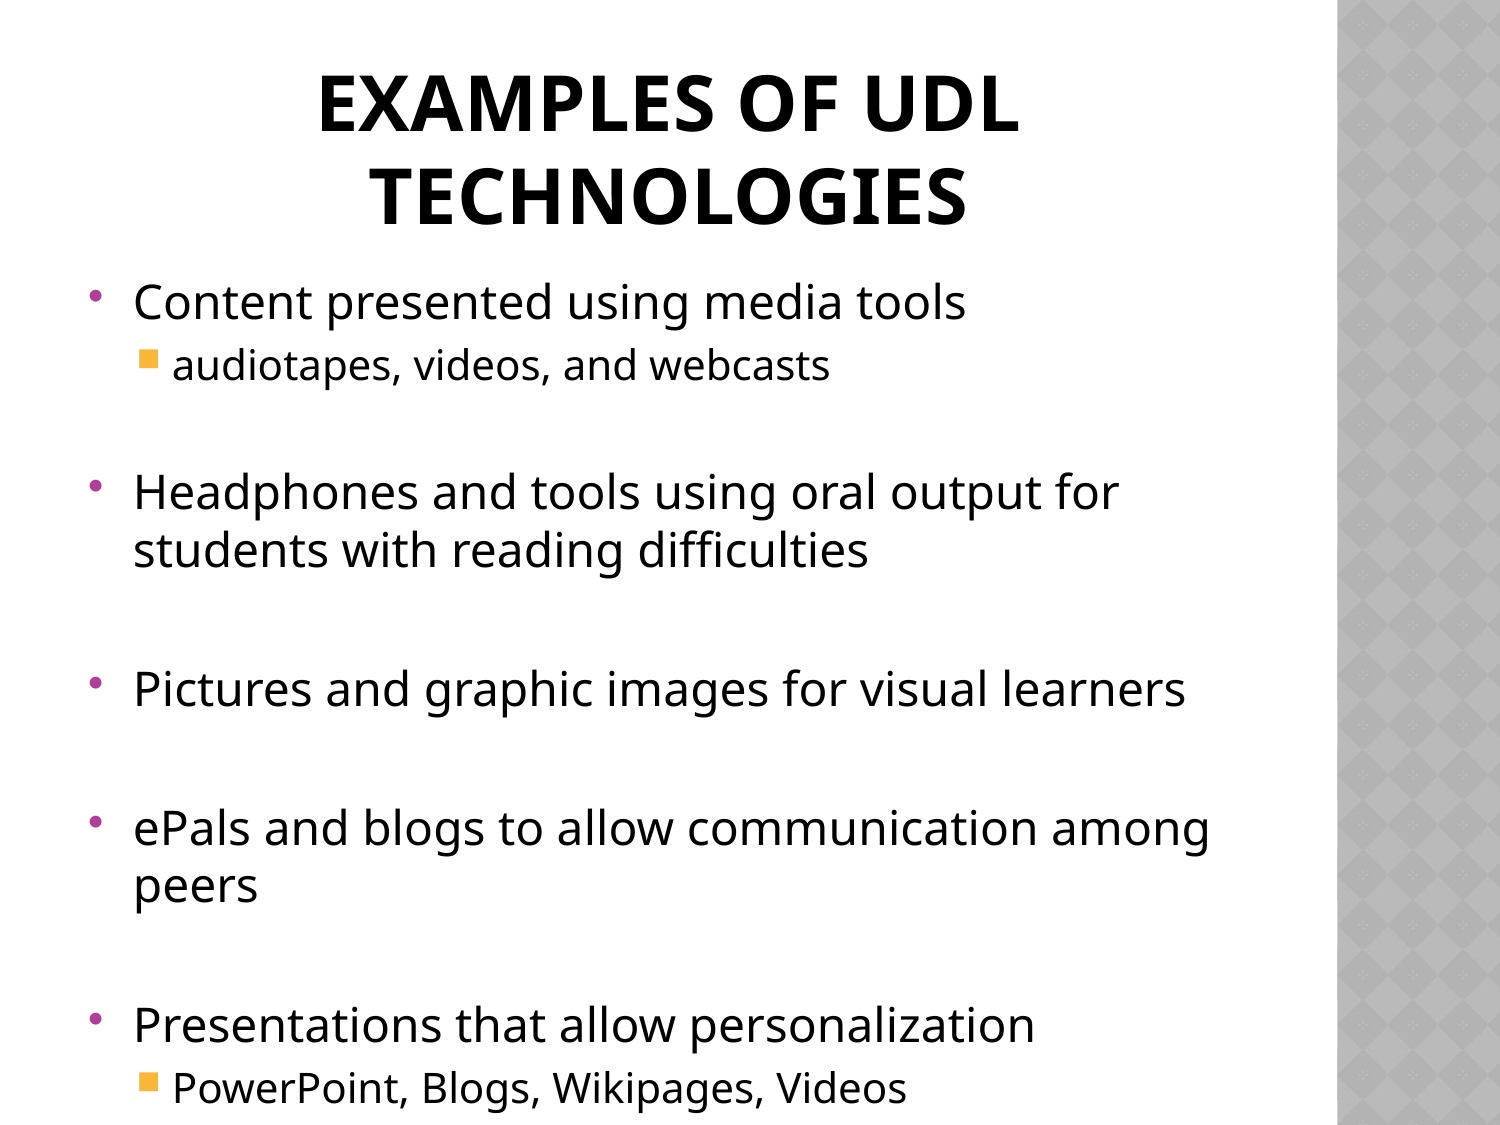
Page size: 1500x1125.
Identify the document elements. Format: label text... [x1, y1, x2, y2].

title Examples of UDL Technologies [75, 52, 1263, 240]
list Content presented using media tools audiotapes, videos, and webcasts Headphones and tools using oral output for students with reading difficulties Pictures and graphic images for visual learners ePals and blogs to allow communication among peers Presentations that allow personalization PowerPoint, Blogs, Wikipages, Videos [75, 264, 1313, 1125]
